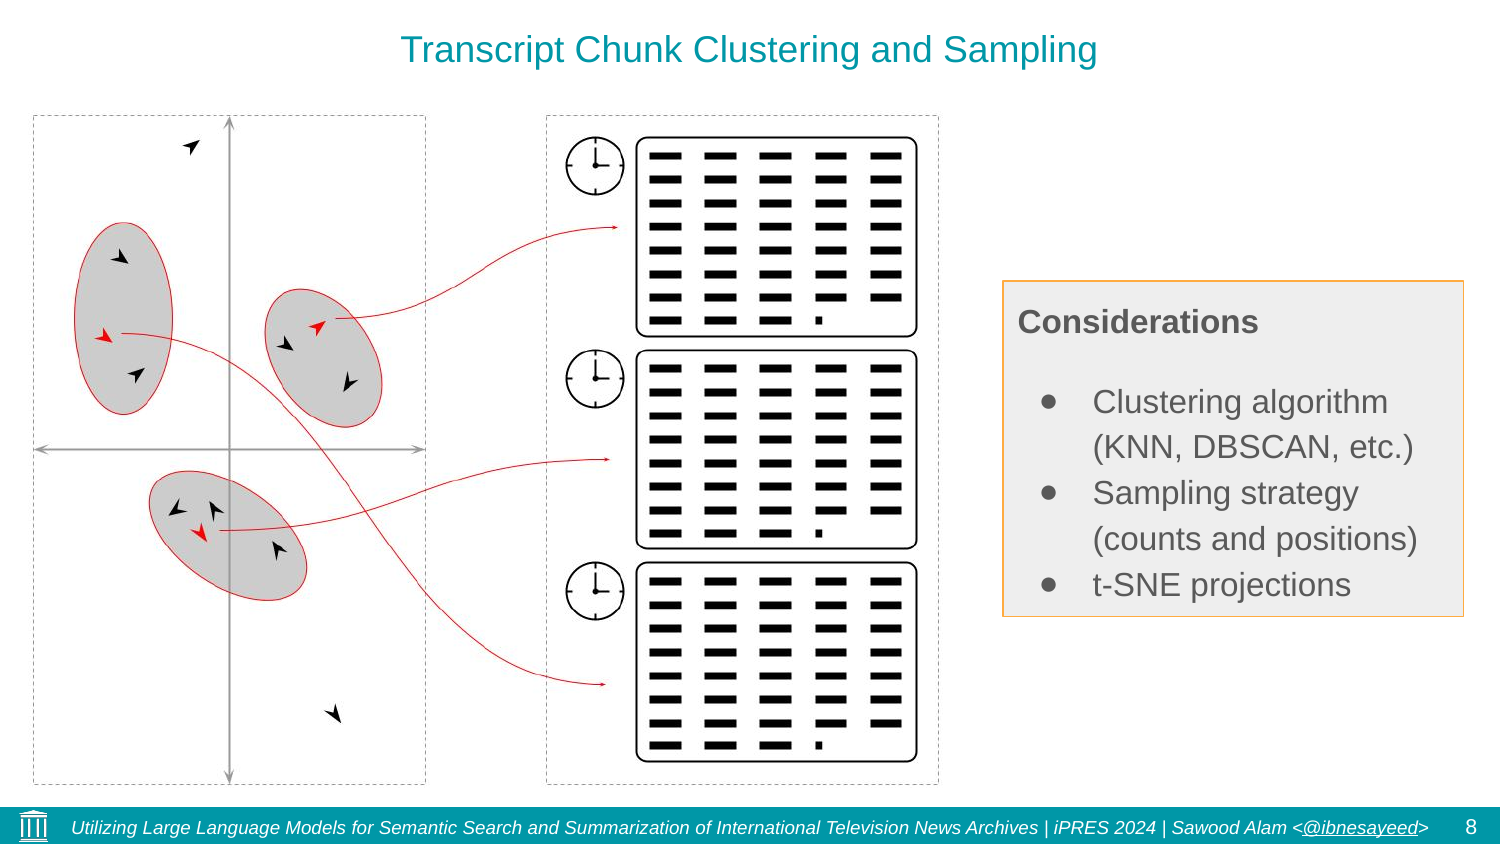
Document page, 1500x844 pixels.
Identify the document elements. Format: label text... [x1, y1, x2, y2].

title Transcript Chunk Clustering and Sampling [19, 10, 1481, 86]
picture [19, 810, 48, 842]
picture [12, 94, 958, 804]
slide_number ‹#› [1402, 807, 1493, 844]
text_box Considerations Clustering algorithm (KNN, DBSCAN, etc.) Sampling strategy (counts and positions) t-SNE projections [1002, 281, 1464, 617]
